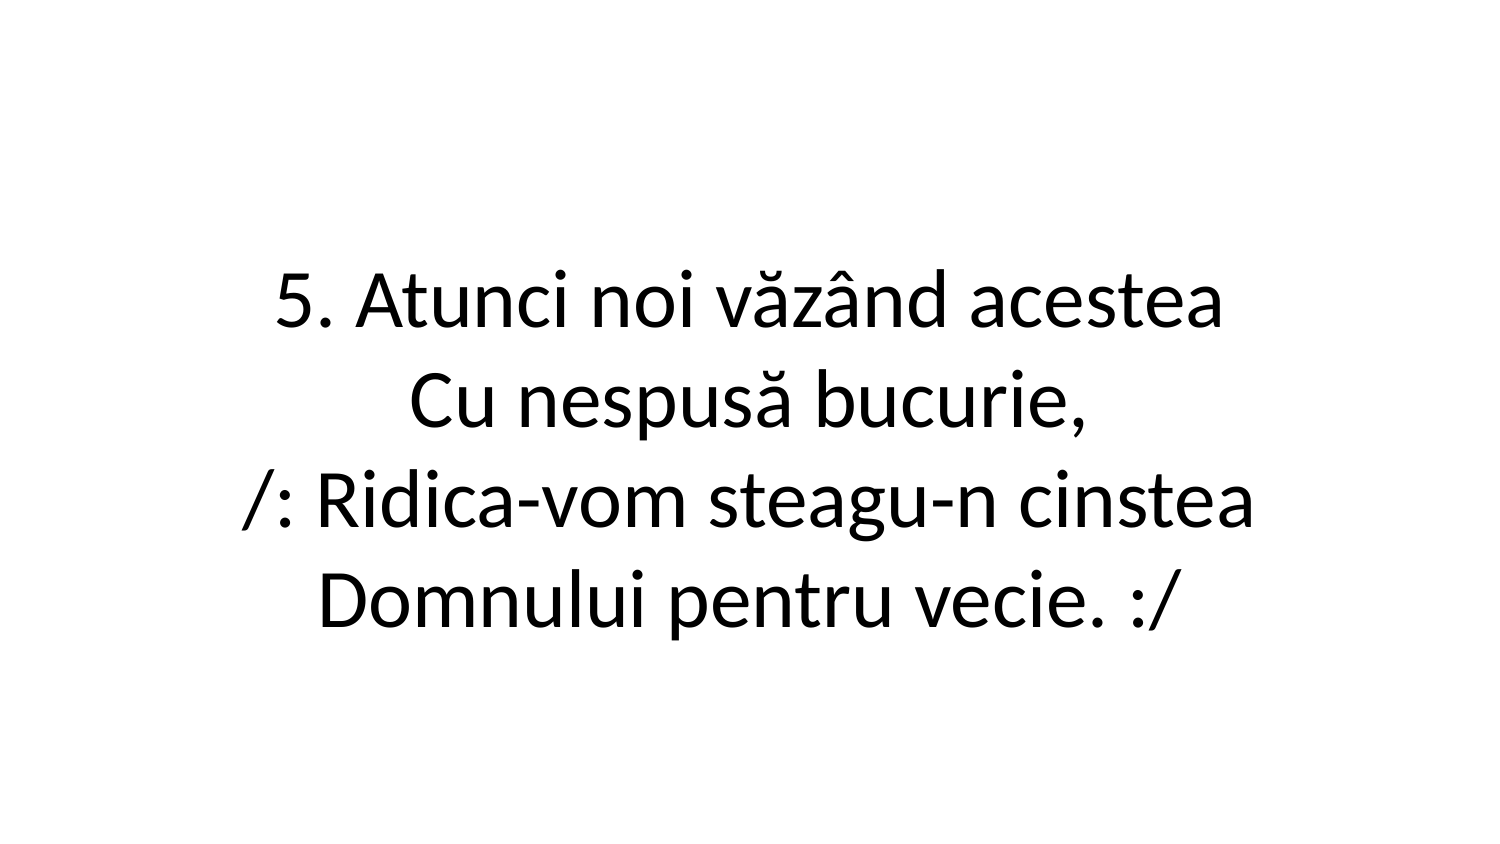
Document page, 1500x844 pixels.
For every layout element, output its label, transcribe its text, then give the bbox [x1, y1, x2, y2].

text_box 5. Atunci noi văzând acestea Cu nespusă bucurie, /: Ridica-vom steagu-n cinstea Domnului pentru vecie. :/ [227, 192, 1273, 652]
